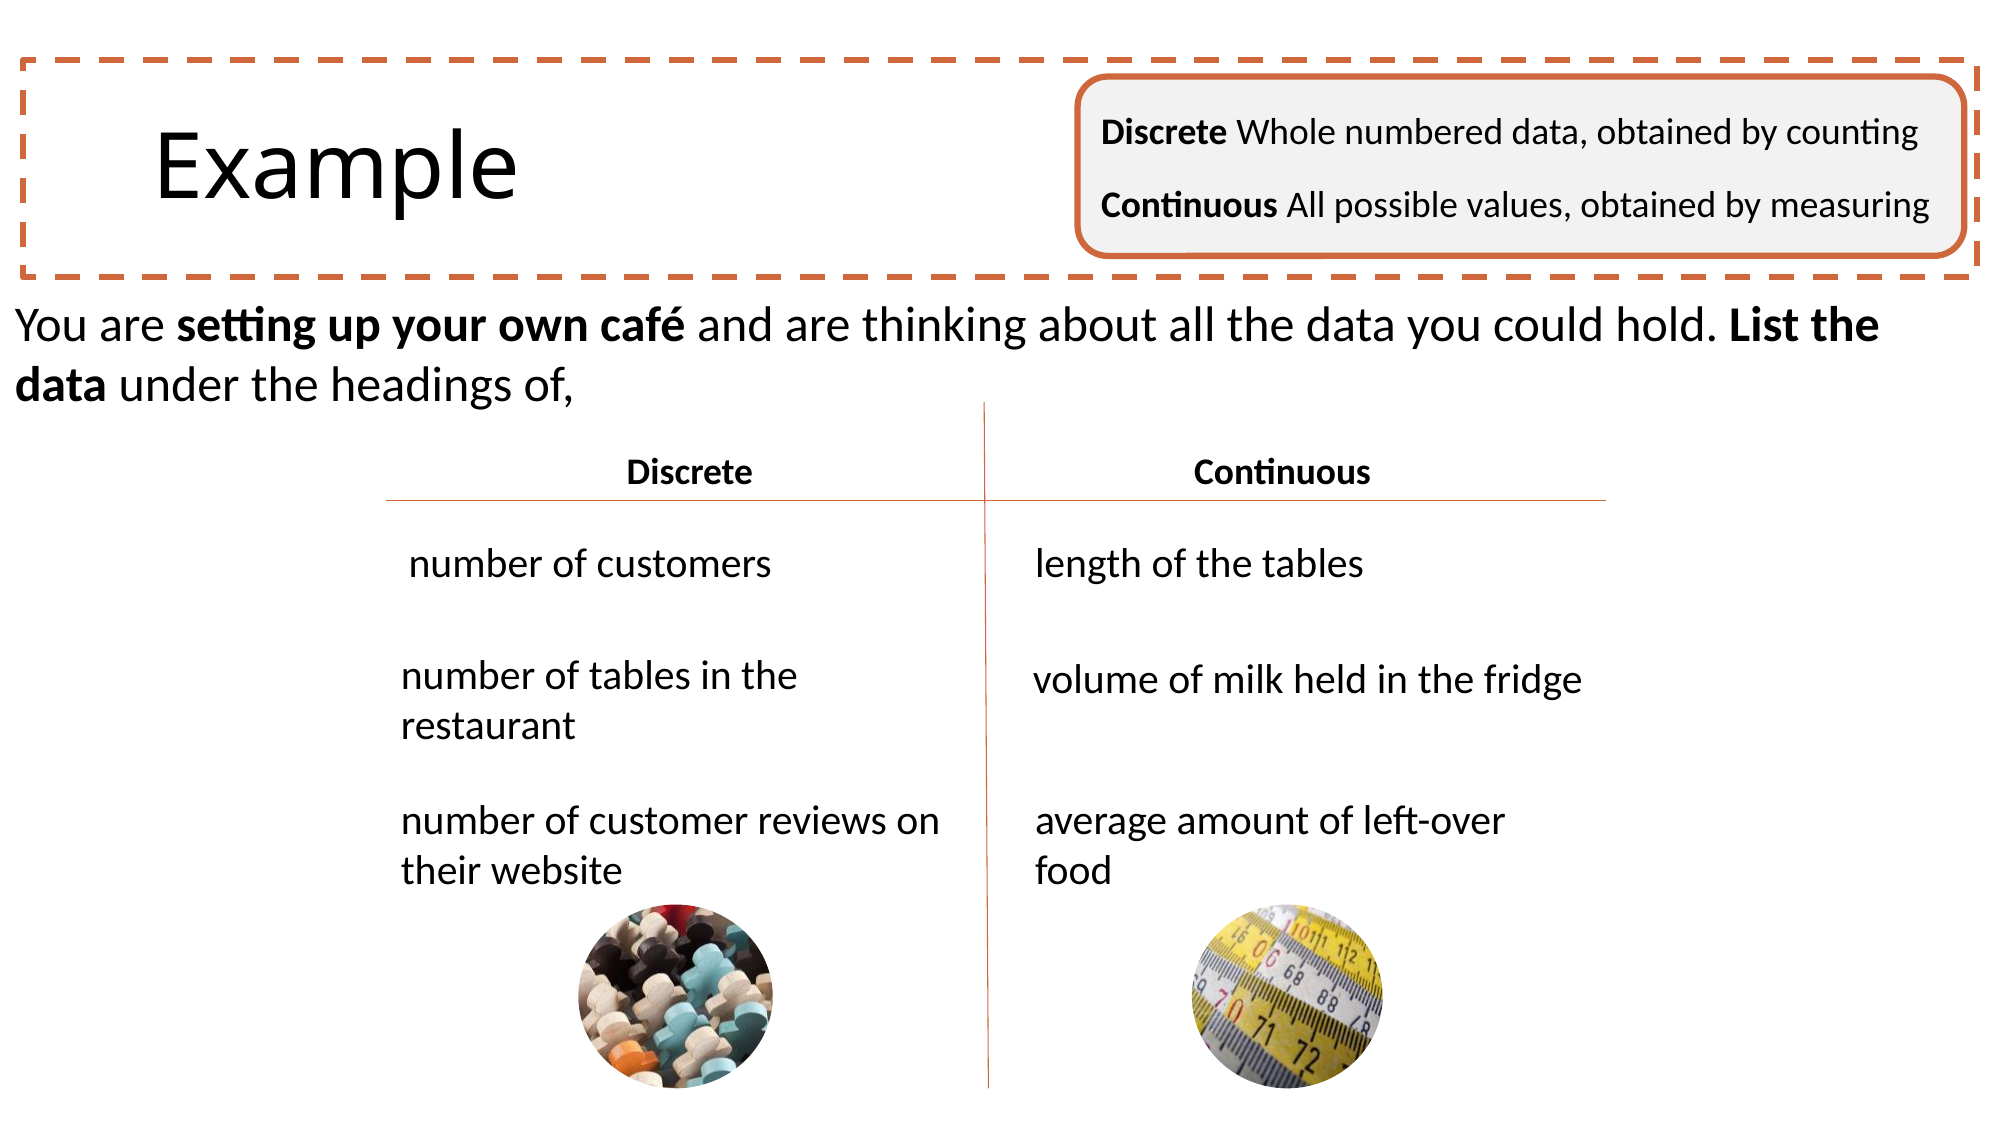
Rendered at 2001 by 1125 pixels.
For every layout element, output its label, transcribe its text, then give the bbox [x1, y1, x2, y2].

text_box length of the tables [1020, 528, 1619, 594]
text_box number of customers [393, 528, 953, 640]
picture [1191, 904, 1383, 1089]
text_box volume of milk held in the fridge [1018, 644, 1622, 709]
text_box number of tables in the restaurant [386, 640, 980, 806]
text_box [984, 501, 989, 1089]
picture [578, 904, 773, 1089]
text_box number of customer reviews on their website [386, 785, 959, 900]
text_box You are setting up your own café and are thinking about all the data you could hold. List the data under the headings of, [0, 284, 1937, 420]
title Example [137, 59, 1863, 278]
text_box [984, 402, 989, 500]
text_box Continuous [989, 439, 1581, 500]
text_box Discrete Whole numbered data, obtained by counting Continuous All possible values, obtained by measuring [1076, 75, 1966, 257]
text_box Discrete [391, 439, 984, 500]
text_box average amount of left-over food [1020, 785, 1587, 900]
